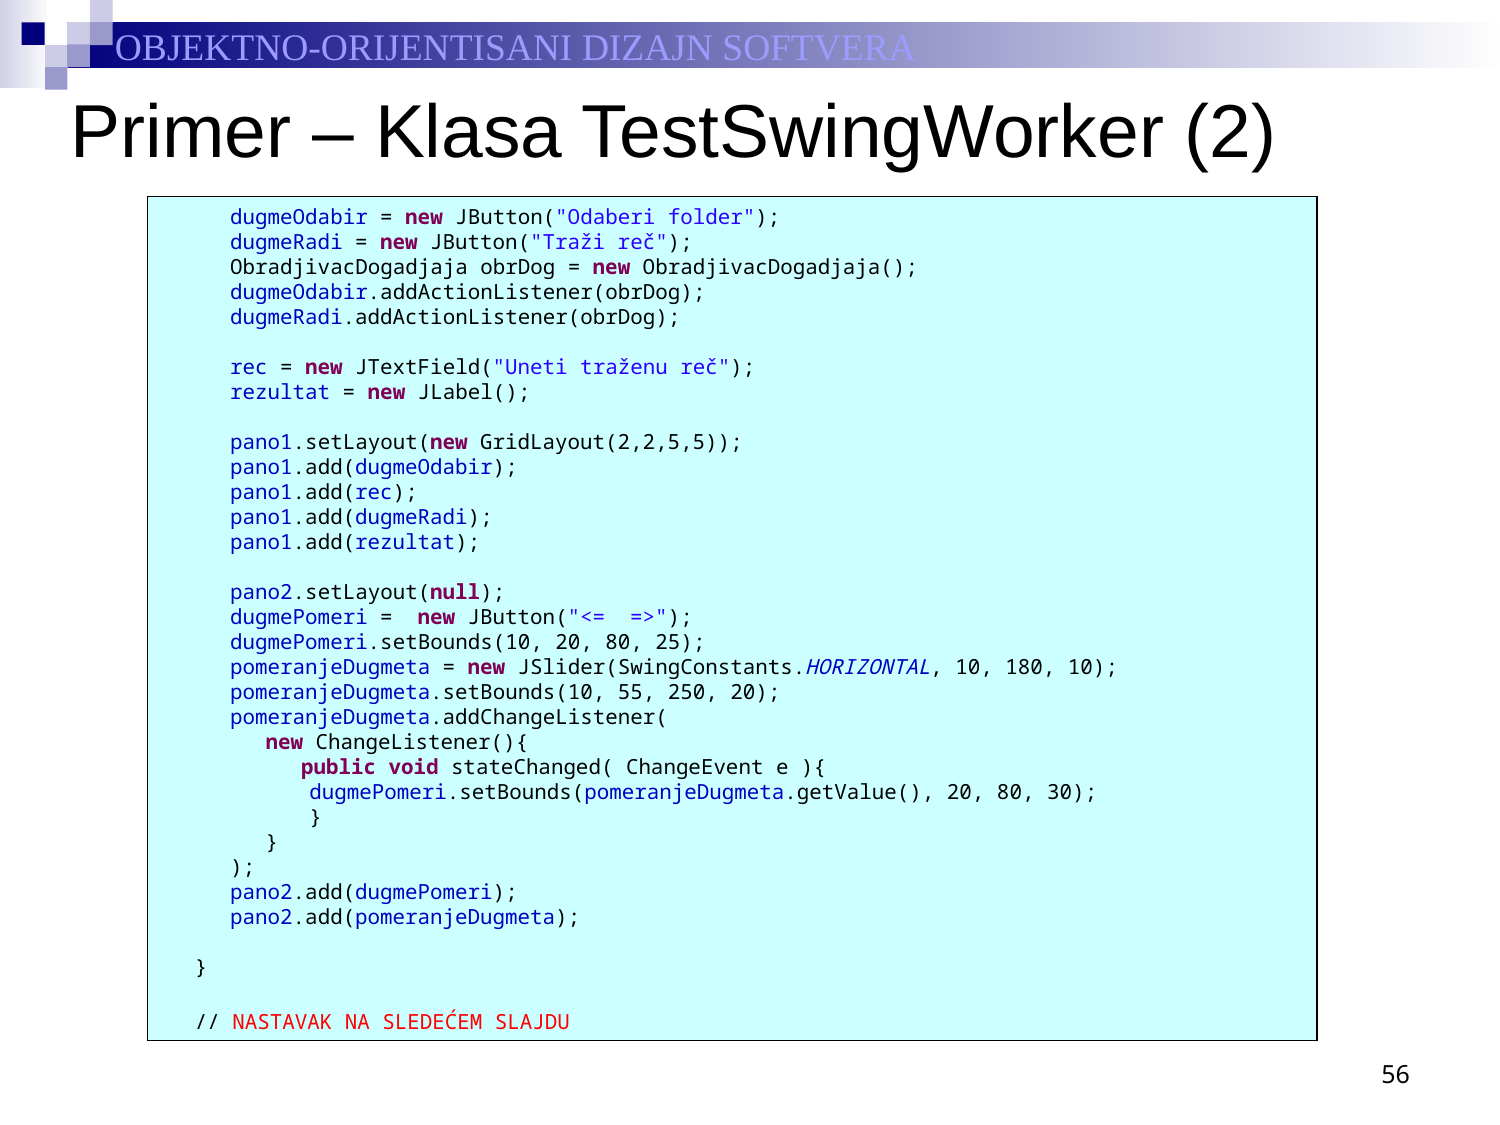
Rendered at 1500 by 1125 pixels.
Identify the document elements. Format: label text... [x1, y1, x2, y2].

slide_number 56 [1074, 1024, 1426, 1101]
text_box dugmeOdabir = new JButton("Odaberi folder"); dugmeRadi = new JButton("Traži reč"); ObradjivacDogadjaja obrDog = new ObradjivacDogadjaja(); dugmeOdabir.addActionListener(obrDog); dugmeRadi.addActionListener(obrDog); rec = new JTextField("Uneti traženu reč"); rezultat = new JLabel(); pano1.setLayout(new GridLayout(2,2,5,5)); pano1.add(dugmeOdabir); pano1.add(rec); pano1.add(dugmeRadi); pano1.add(rezultat); pano2.setLayout(null); dugmePomeri = new JButton("<= =>"); dugmePomeri.setBounds(10, 20, 80, 25); pomeranjeDugmeta = new JSlider(SwingConstants.HORIZONTAL, 10, 180, 10); pomeranjeDugmeta.setBounds(10, 55, 250, 20); pomeranjeDugmeta.addChangeListener( new ChangeListener(){ public void stateChanged( ChangeEvent e ){ dugmePomeri.setBounds(pomeranjeDugmeta.getValue(), 20, 80, 30); } } ); pano2.add(dugmePomeri); pano2.add(pomeranjeDugmeta); } // NASTAVAK NA SLEDEĆEM SLAJDU [147, 196, 1317, 1041]
title Primer – Klasa TestSwingWorker (2) [64, 78, 1376, 176]
